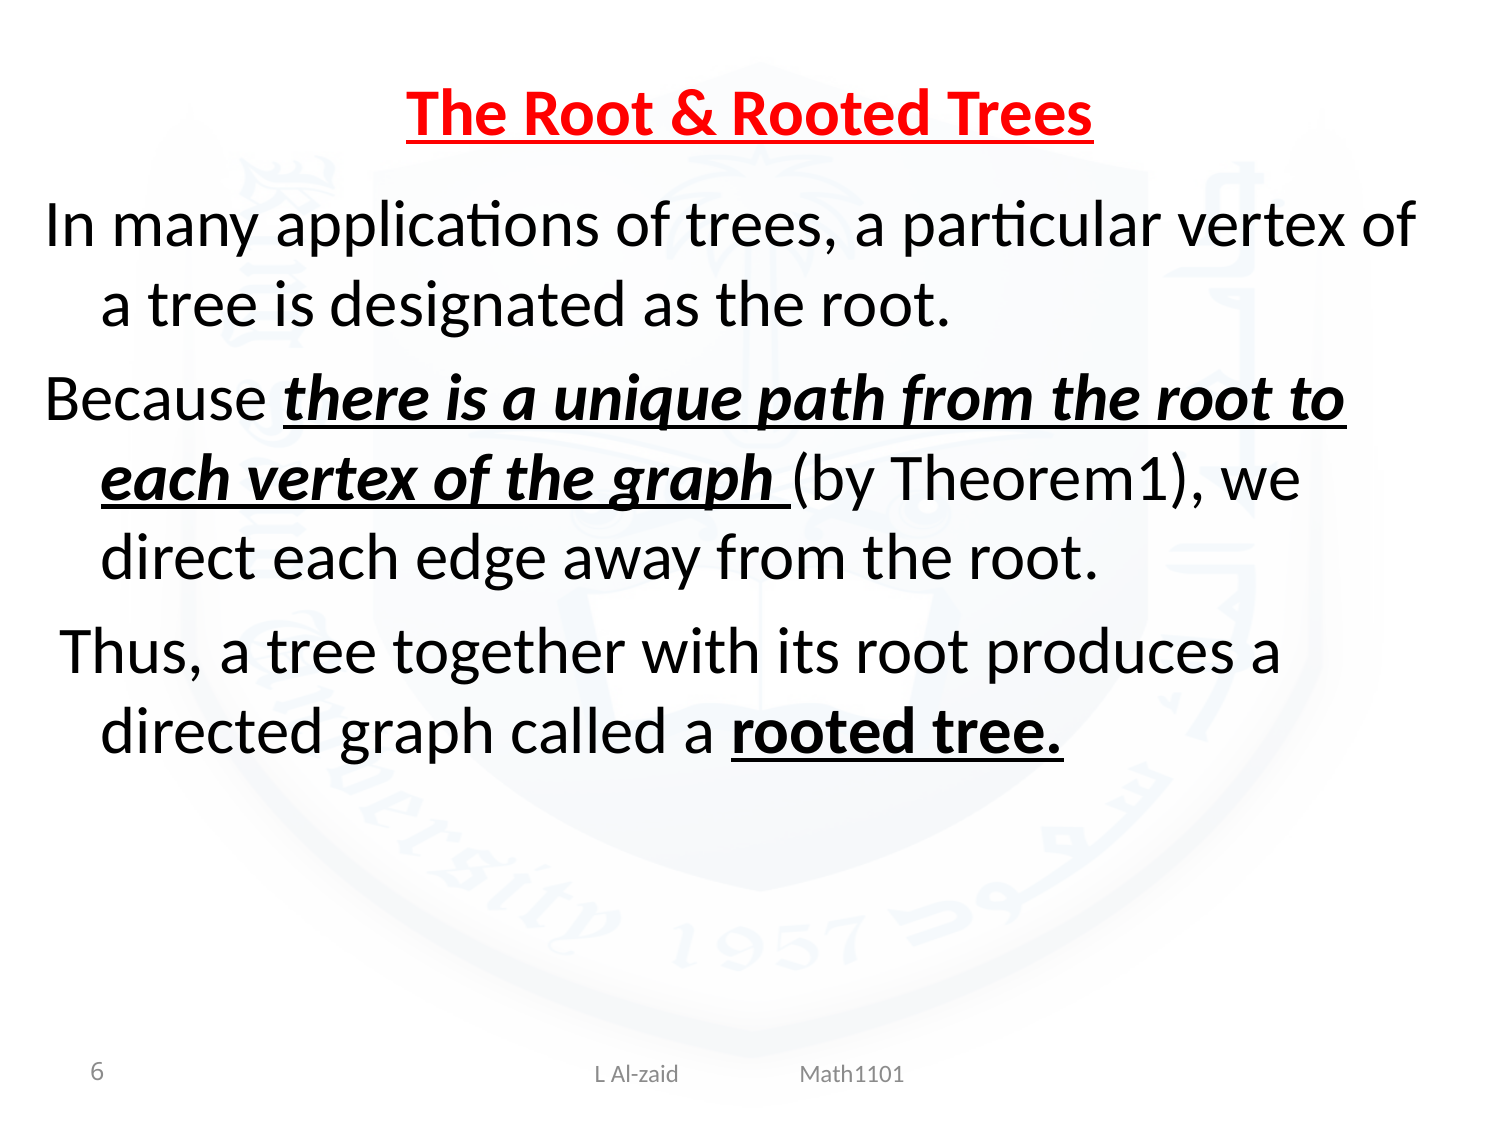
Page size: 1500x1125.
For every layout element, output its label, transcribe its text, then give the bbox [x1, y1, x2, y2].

footer L Al-zaid Math1101 [512, 1042, 988, 1103]
slide_number 6 [75, 1042, 425, 1103]
list In many applications of trees, a particular vertex of a tree is designated as the root. Because there is a unique path from the root to each vertex of the graph (by Theorem1), we direct each edge away from the root. Thus, a tree together with its root produces a directed graph called a rooted tree. [29, 172, 1453, 1035]
title The Root & Rooted Trees [75, 45, 1425, 172]
